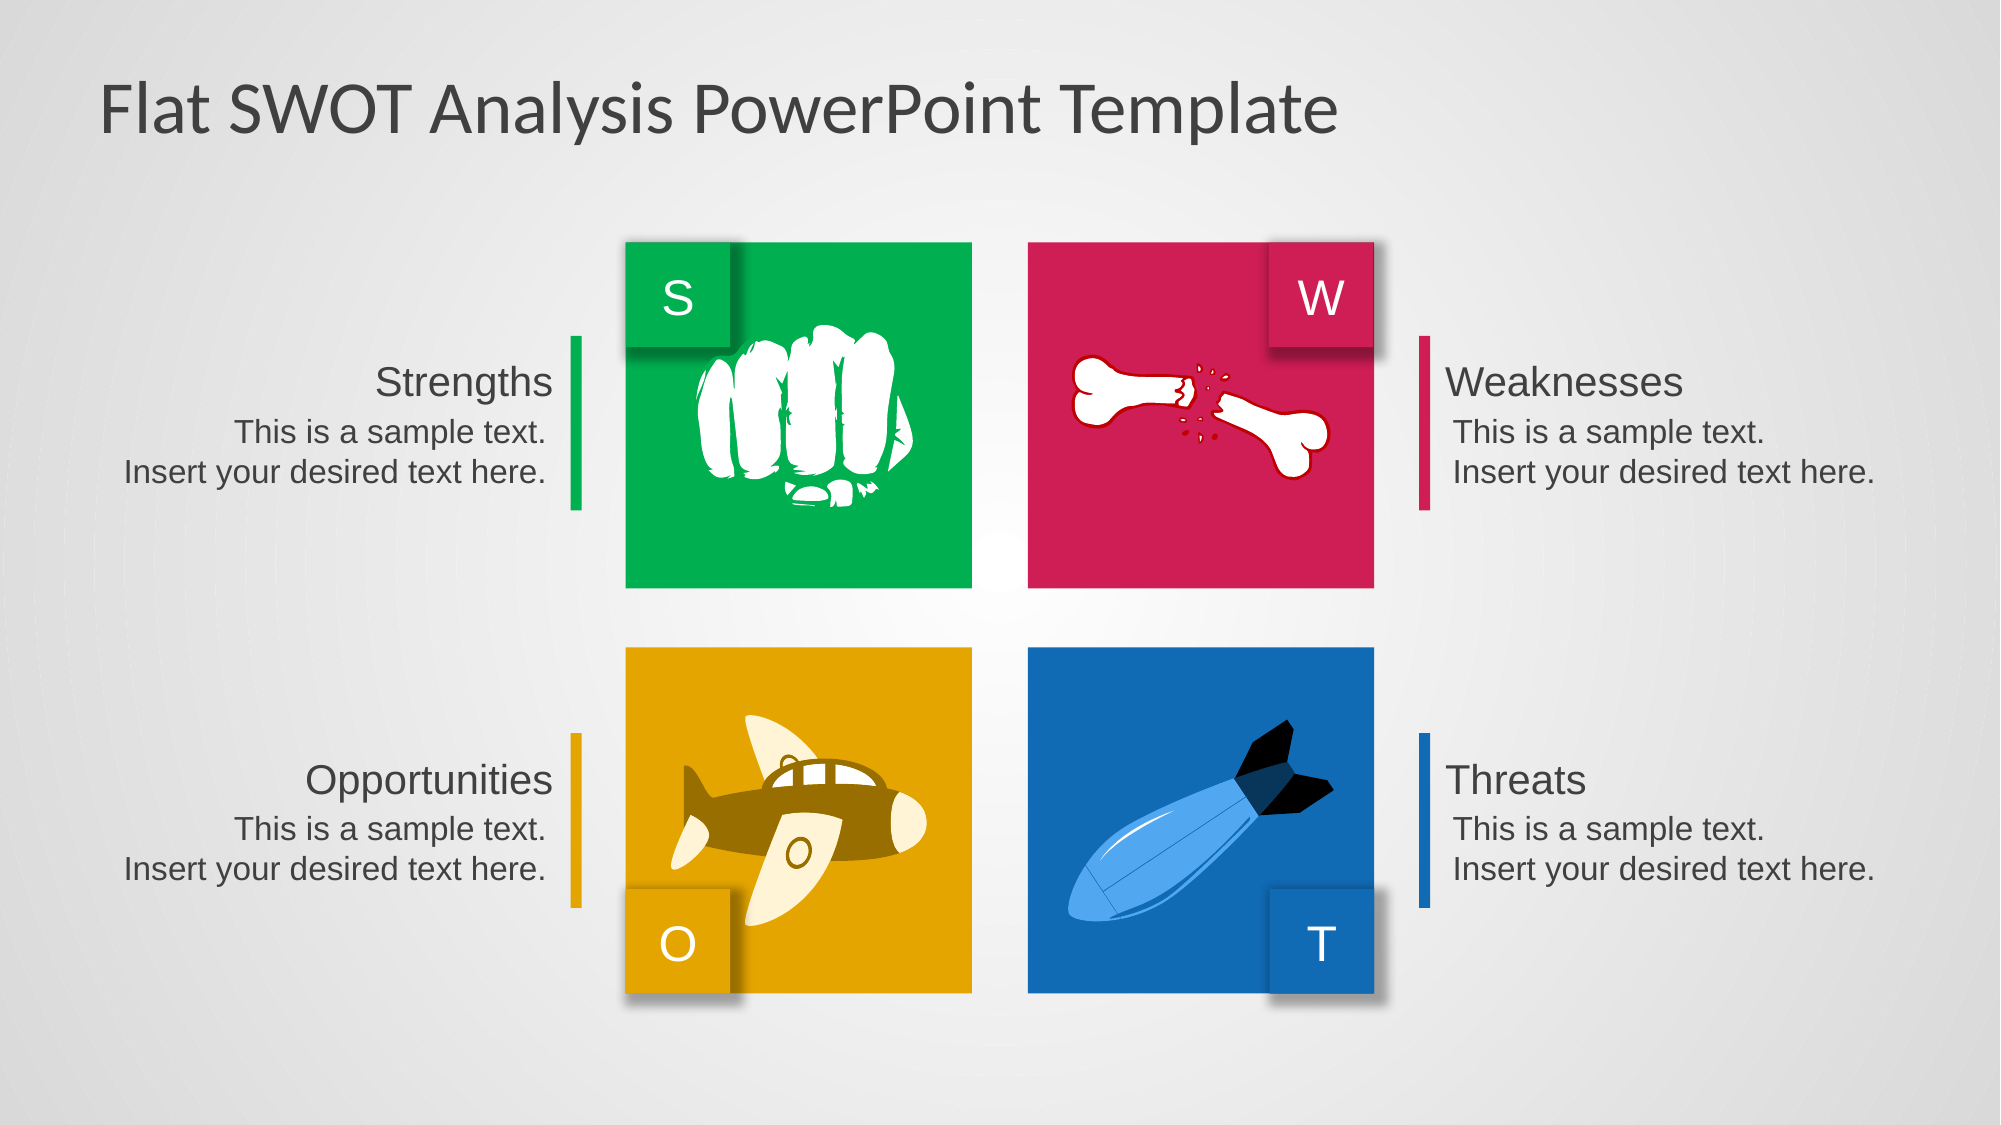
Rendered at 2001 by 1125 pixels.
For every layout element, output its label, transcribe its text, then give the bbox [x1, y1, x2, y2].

text_box Opportunities [100, 745, 569, 810]
text_box W [1267, 241, 1375, 349]
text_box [1071, 354, 1331, 481]
text_box This is a sample text. Insert your desired text here. [108, 810, 562, 895]
text_box [624, 240, 974, 591]
text_box [569, 731, 584, 910]
text_box S [624, 241, 732, 349]
text_box [1026, 240, 1376, 591]
text_box Weaknesses [1432, 347, 1898, 413]
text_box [692, 319, 918, 514]
text_box This is a sample text. Insert your desired text here. [108, 413, 562, 498]
text_box Strengths [100, 347, 569, 413]
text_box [1071, 280, 1331, 354]
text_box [670, 714, 927, 927]
text_box Threats [1432, 745, 1898, 810]
text_box This is a sample text. Insert your desired text here. [1437, 413, 1892, 498]
title Flat SWOT Analysis PowerPoint Template [99, 45, 1900, 162]
text_box [1417, 334, 1432, 512]
text_box O [624, 887, 732, 996]
text_box [624, 645, 974, 996]
text_box [1417, 731, 1432, 910]
text_box [569, 334, 584, 512]
text_box T [1268, 887, 1376, 996]
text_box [686, 246, 912, 441]
text_box This is a sample text. Insert your desired text here. [1437, 810, 1892, 895]
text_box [1067, 719, 1335, 922]
text_box [1026, 645, 1376, 996]
